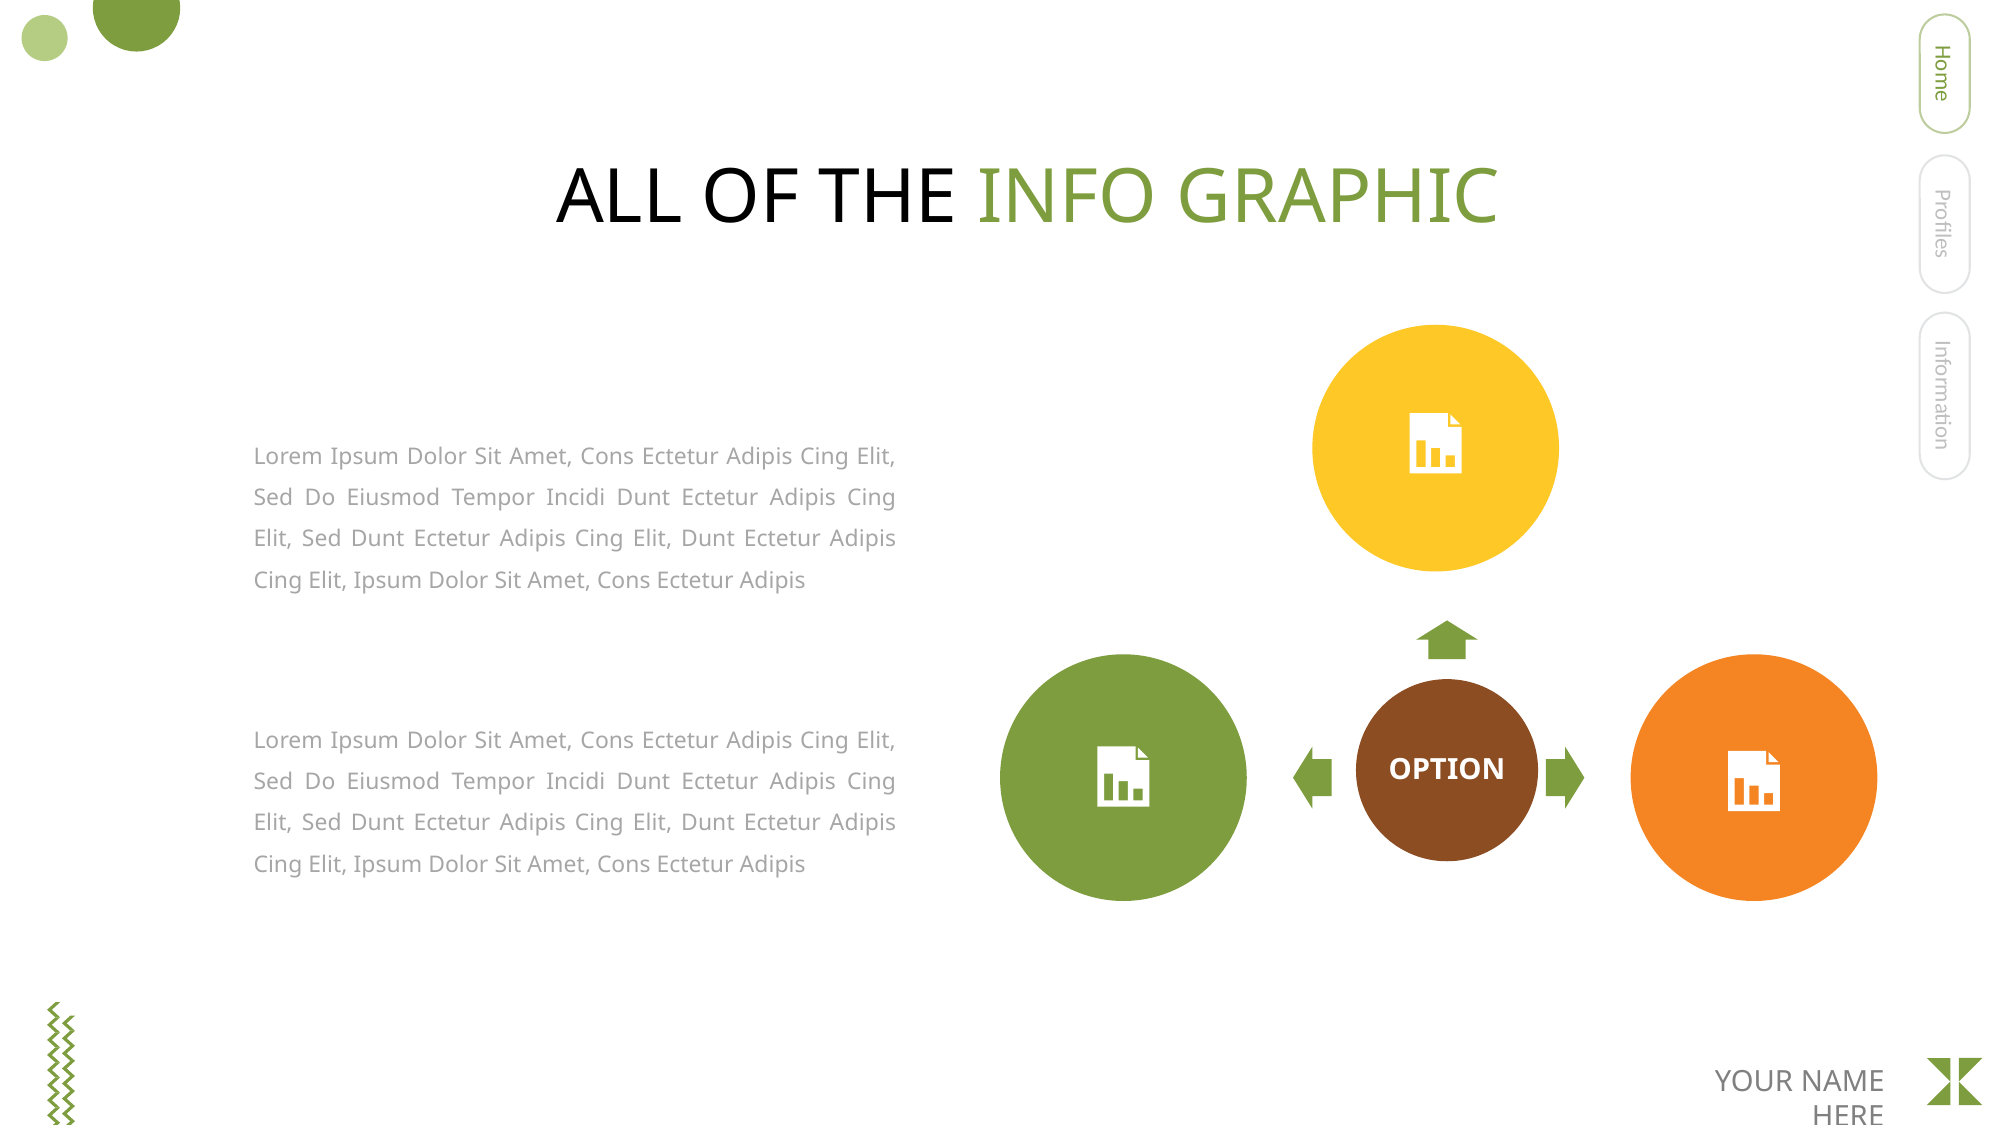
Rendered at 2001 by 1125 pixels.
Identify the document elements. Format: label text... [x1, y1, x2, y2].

text_box [1311, 323, 1561, 573]
text_box [1629, 653, 1879, 903]
text_box [1293, 746, 1332, 809]
text_box Lorem Ipsum Dolor Sit Amet, Cons Ectetur Adipis Cing Elit, Sed Do Eiusmod Tempor Incidi Dunt Ectetur Adipis Cing Elit, Sed Dunt Ectetur Adipis Cing Elit, Dunt Ectetur Adipis Cing Elit, Ipsum Dolor Sit Amet, Cons Ectetur Adipis [238, 704, 912, 884]
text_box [1409, 413, 1462, 474]
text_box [1097, 746, 1150, 807]
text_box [1727, 750, 1780, 812]
text_box YOUR NAME HERE [1621, 1054, 1900, 1125]
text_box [0, 1084, 144, 1098]
text_box Information [1918, 311, 1971, 481]
text_box OPTION [1354, 678, 1540, 863]
text_box Lorem Ipsum Dolor Sit Amet, Cons Ectetur Adipis Cing Elit, Sed Do Eiusmod Tempor Incidi Dunt Ectetur Adipis Cing Elit, Sed Dunt Ectetur Adipis Cing Elit, Dunt Ectetur Adipis Cing Elit, Ipsum Dolor Sit Amet, Cons Ectetur Adipis [238, 420, 912, 600]
text_box [1416, 620, 1478, 660]
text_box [0, 1070, 129, 1084]
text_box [1926, 1057, 1983, 1081]
text_box Home [1918, 13, 1971, 134]
text_box [1545, 746, 1585, 809]
text_box ALL OF THE INFO GRAPHIC [458, 140, 1598, 246]
text_box Profiles [1918, 154, 1971, 295]
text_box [1926, 1081, 1983, 1106]
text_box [21, 0, 181, 62]
text_box [999, 653, 1248, 903]
